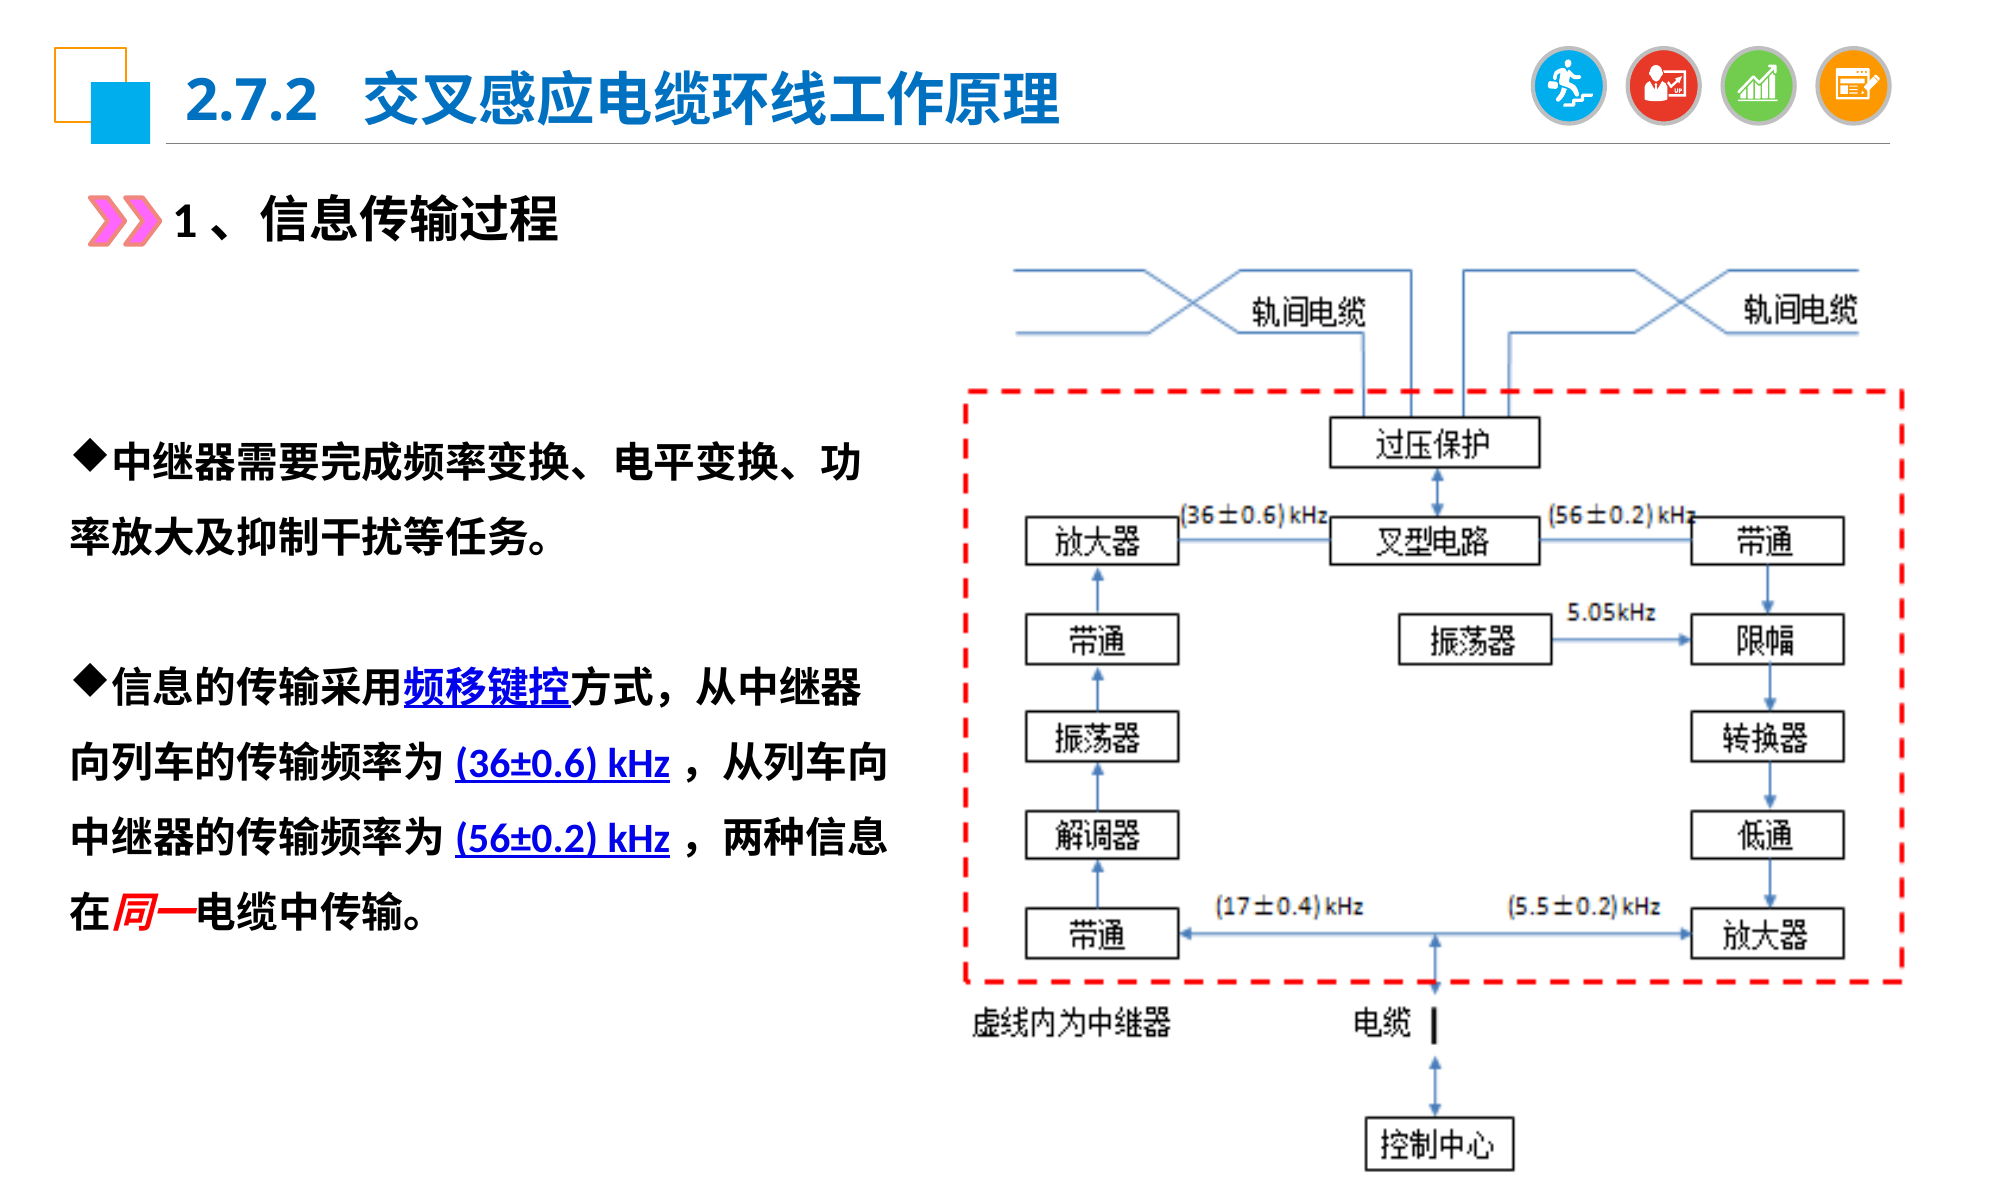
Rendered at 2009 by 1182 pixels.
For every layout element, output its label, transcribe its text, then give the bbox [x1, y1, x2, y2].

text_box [89, 180, 572, 257]
text_box 2.7.2 交叉感应电缆环线工作原理 [164, 51, 1082, 142]
picture [945, 250, 1924, 1182]
text_box 中继器需要完成频率变换、电平变换、功率放大及抑制干扰等任务。 信息的传输采用频移键控方式，从中继器向列车的传输频率为(36±0.6) kHz，从列车向中继器的传输频率为(56±0.2) kHz，两种信息在同一电缆中传输。 [54, 403, 911, 943]
